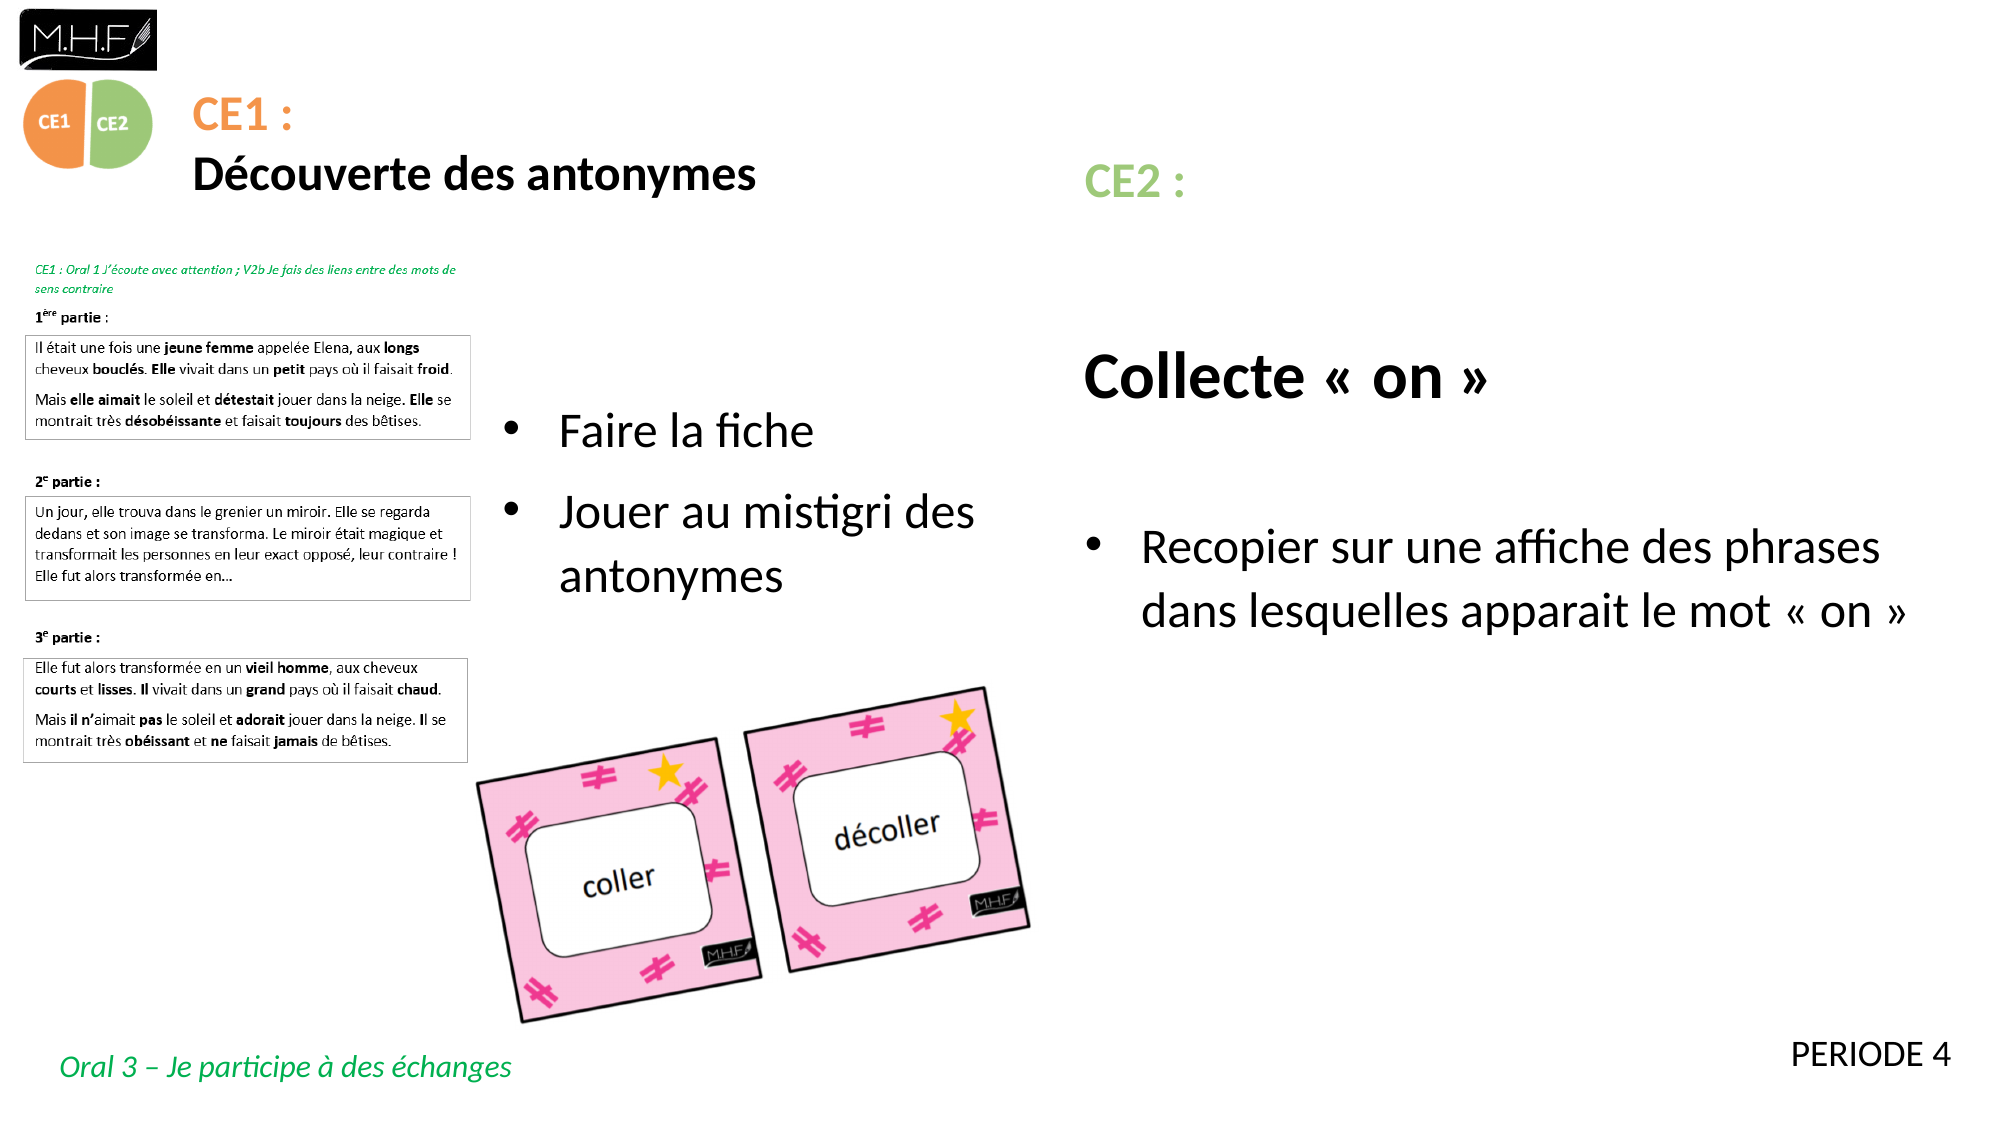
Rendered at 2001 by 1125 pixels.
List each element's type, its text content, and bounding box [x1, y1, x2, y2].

picture [1, 7, 177, 207]
text_box CE2 : Collecte « on » Recopier sur une affiche des phrases dans lesquelles apparait le mot « on » [1069, 136, 1967, 646]
text_box CE1 : Découverte des antonymes [177, 73, 979, 208]
picture [469, 680, 1038, 1030]
text_box Faire la fiche Jouer au mistigri des antonymes [487, 385, 1019, 610]
picture [16, 258, 477, 771]
text_box PERIODE 4 [1362, 1021, 1967, 1082]
text_box Oral 3 – Je participe à des échanges [44, 1038, 1346, 1092]
